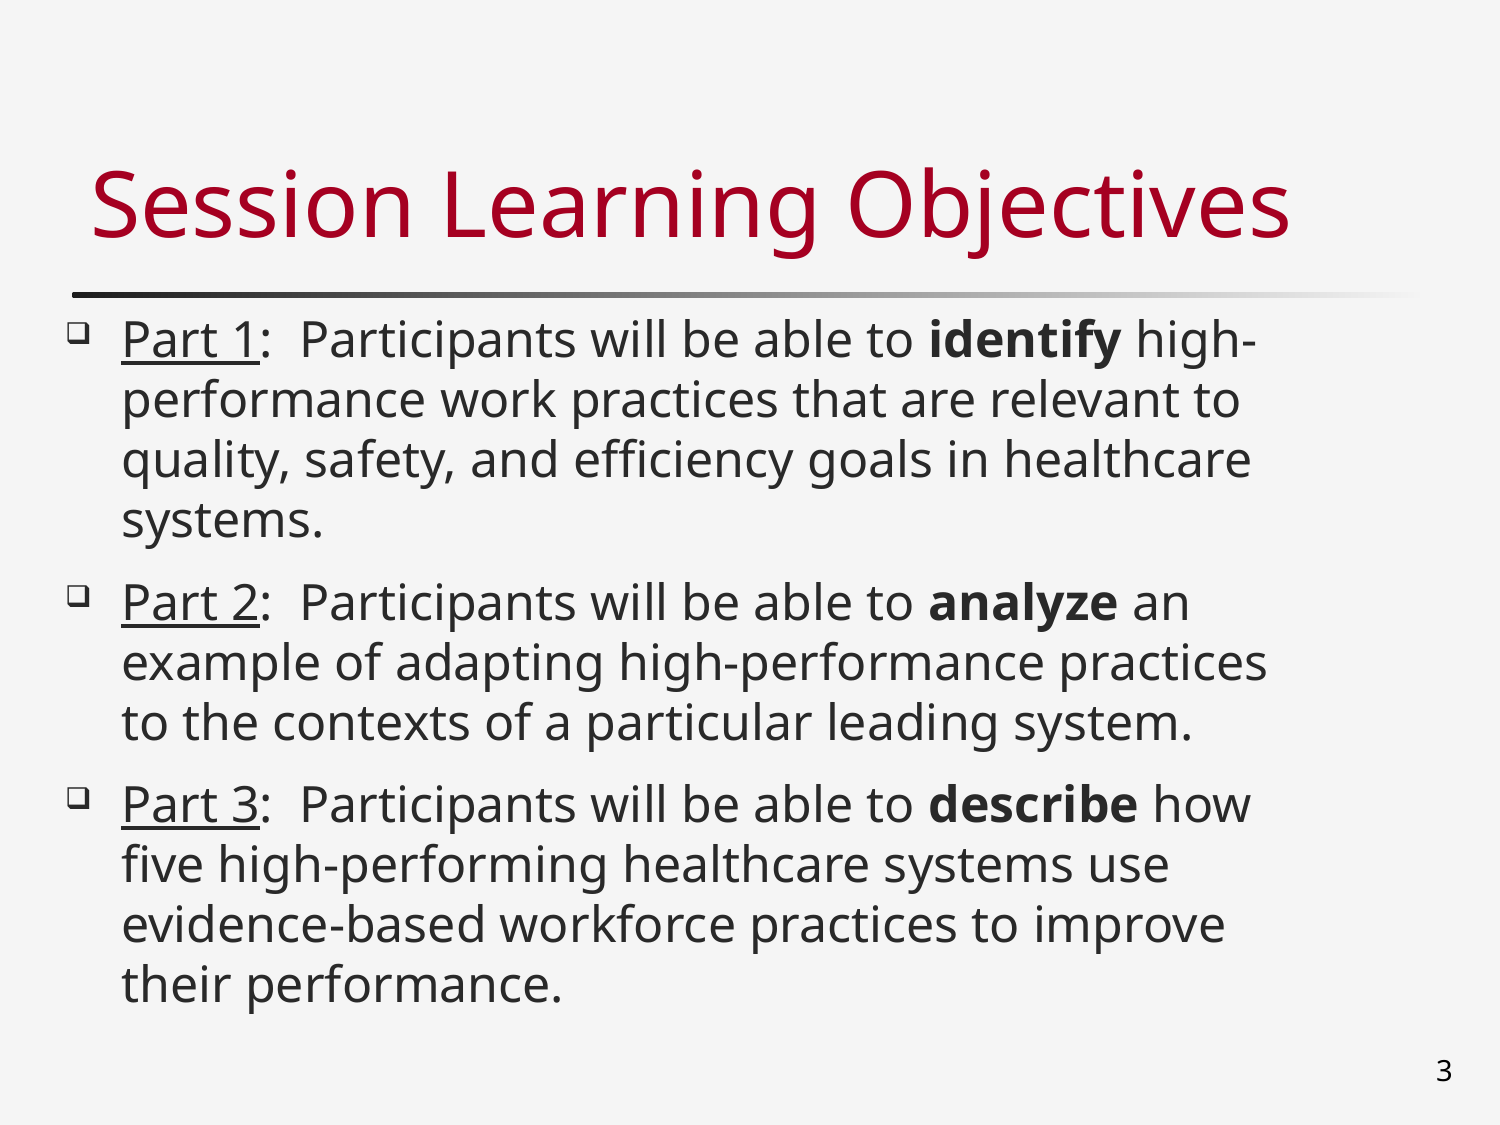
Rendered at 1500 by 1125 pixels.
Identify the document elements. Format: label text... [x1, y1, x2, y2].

list Part 1: Participants will be able to identify high-performance work practices that are relevant to quality, safety, and efficiency goals in healthcare systems. Part 2: Participants will be able to analyze an example of adapting high-performance practices to the contexts of a particular leading system. Part 3: Participants will be able to describe how five high-performing healthcare systems use evidence-based workforce practices to improve their performance. [49, 299, 1338, 1088]
slide_number 3 [1154, 1023, 1468, 1100]
title Session Learning Objectives [74, 112, 1354, 291]
